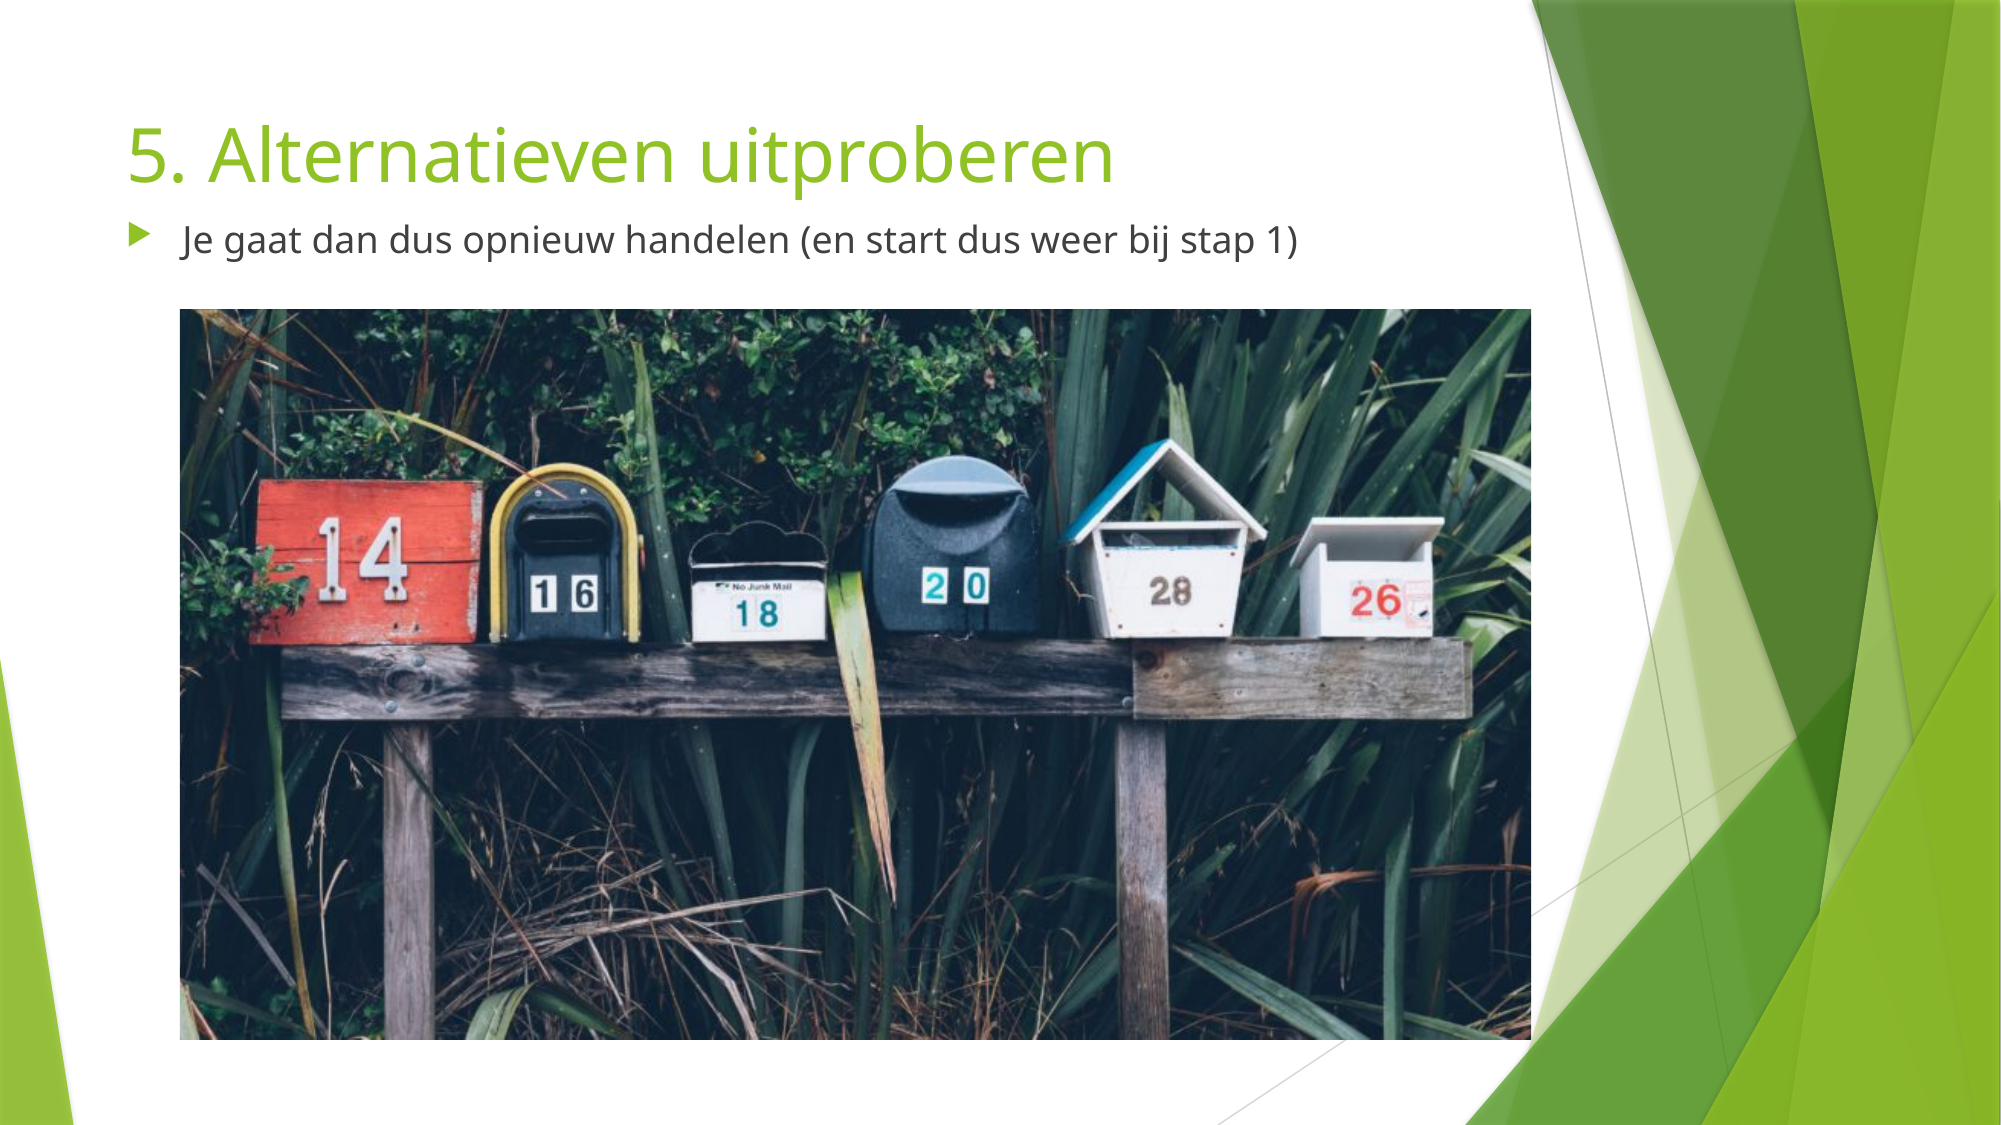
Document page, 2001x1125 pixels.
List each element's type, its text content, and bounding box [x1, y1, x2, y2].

title 5. Alternatieven uitproberen [111, 99, 1522, 208]
list Je gaat dan dus opnieuw handelen (en start dus weer bij stap 1) [111, 208, 1522, 845]
picture [179, 309, 1532, 1040]
